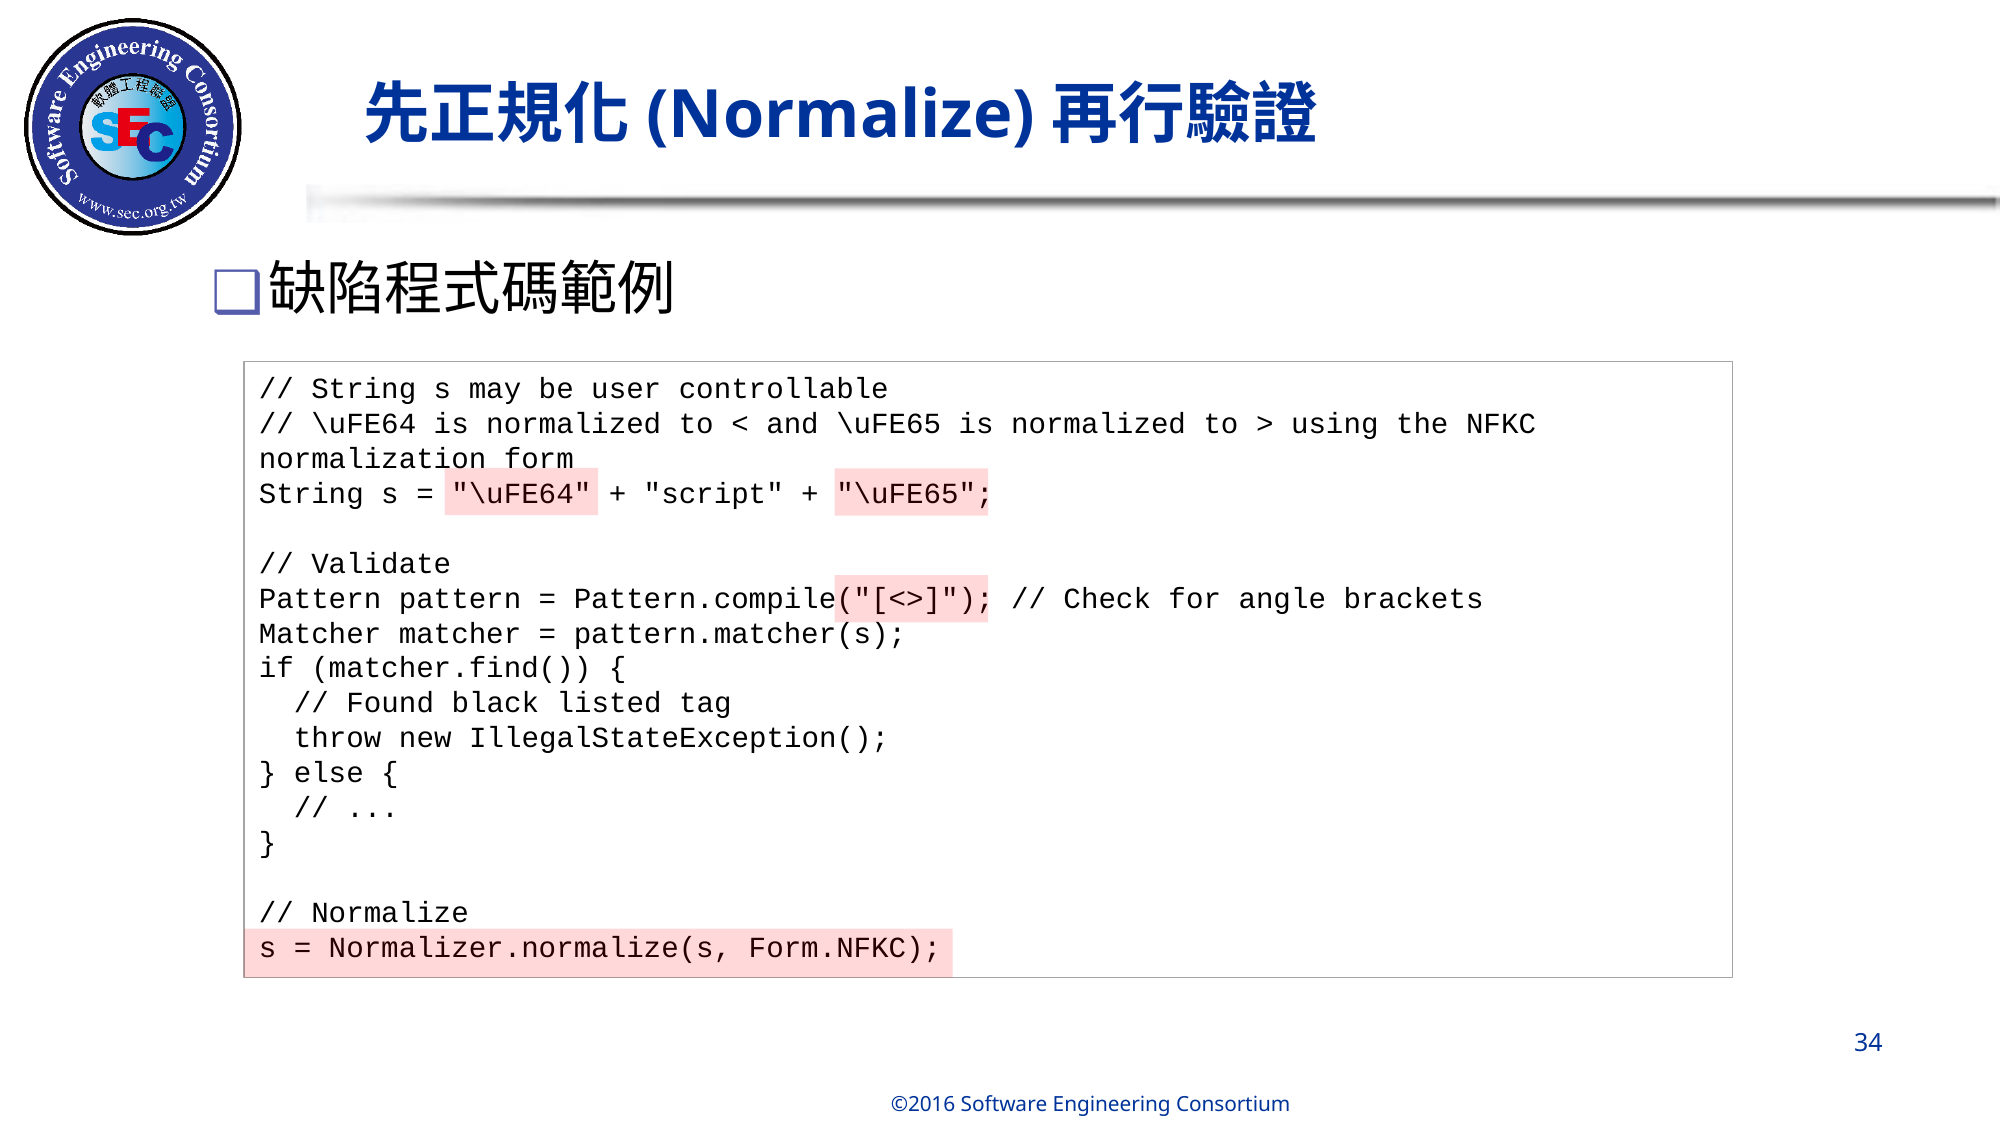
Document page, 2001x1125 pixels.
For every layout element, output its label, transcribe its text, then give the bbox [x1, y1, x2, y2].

title 先正規化(Normalize)再行驗證 [348, 42, 2000, 179]
list 缺陷程式碼範例 [196, 243, 1898, 1000]
picture [306, 184, 2000, 223]
text_box [244, 928, 953, 978]
text_box [834, 575, 989, 623]
text_box // String s may be user controllable // \uFE64 is normalized to < and \uFE65 is normalized to > using the NFKC normalization form String s = "\uFE64" + "script" + "\uFE65"; // Validate Pattern pattern = Pattern.compile("[<>]"); // Check for angle brackets Matcher matcher = pattern.matcher(s); if (matcher.find()) { // Found black listed tag throw new IllegalStateException(); } else { // ... } // Normalize s = Normalizer.normalize(s, Form.NFKC); [244, 361, 1733, 978]
slide_number ‹#› [1481, 1019, 1898, 1094]
text_box [444, 467, 599, 516]
text_box [834, 468, 989, 516]
picture [0, 0, 265, 259]
